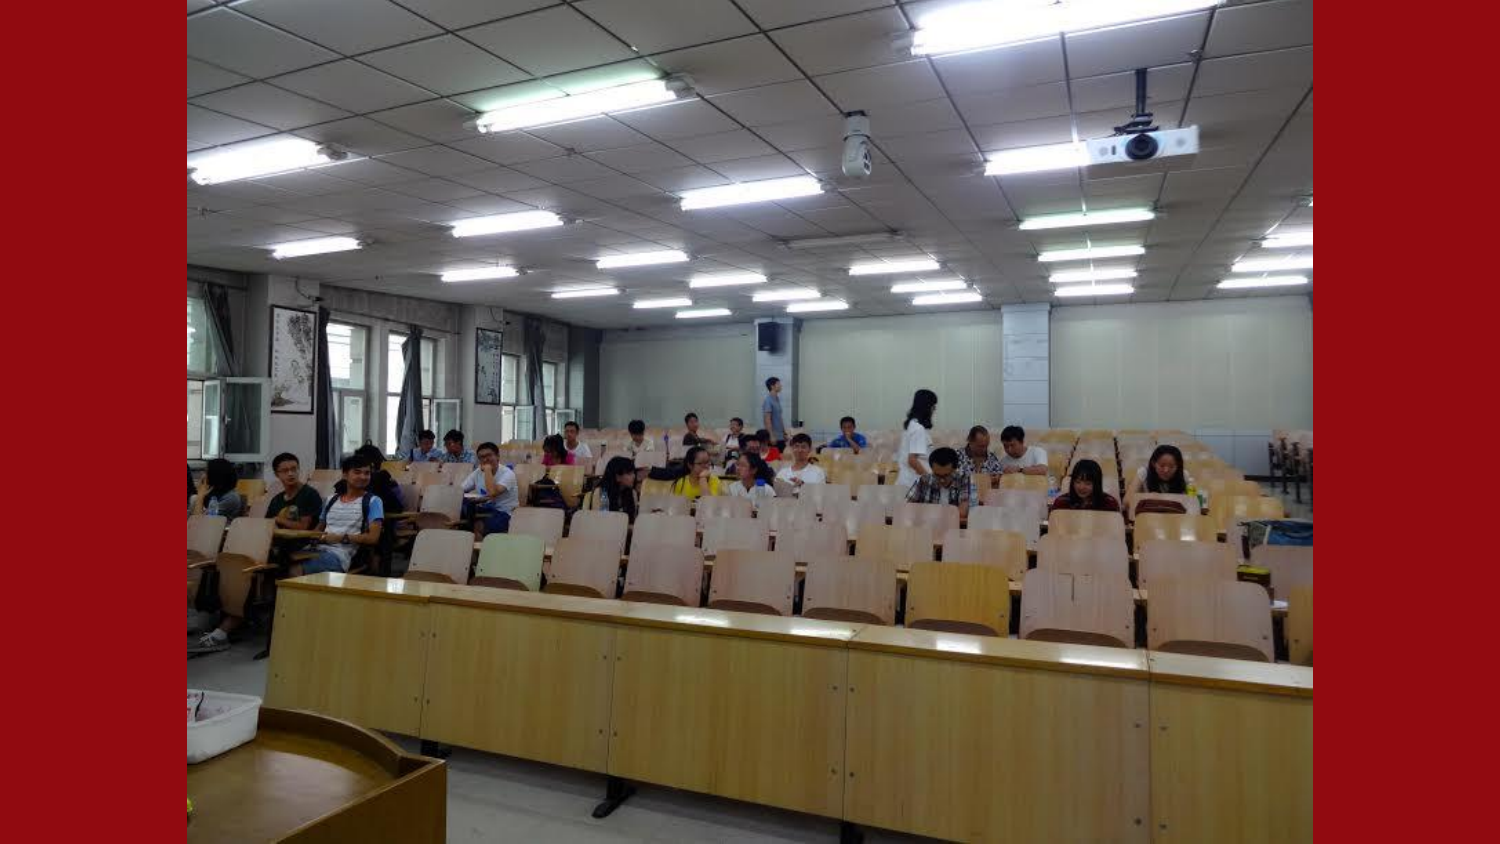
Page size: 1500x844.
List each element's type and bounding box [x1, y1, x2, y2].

picture [187, 0, 1313, 844]
